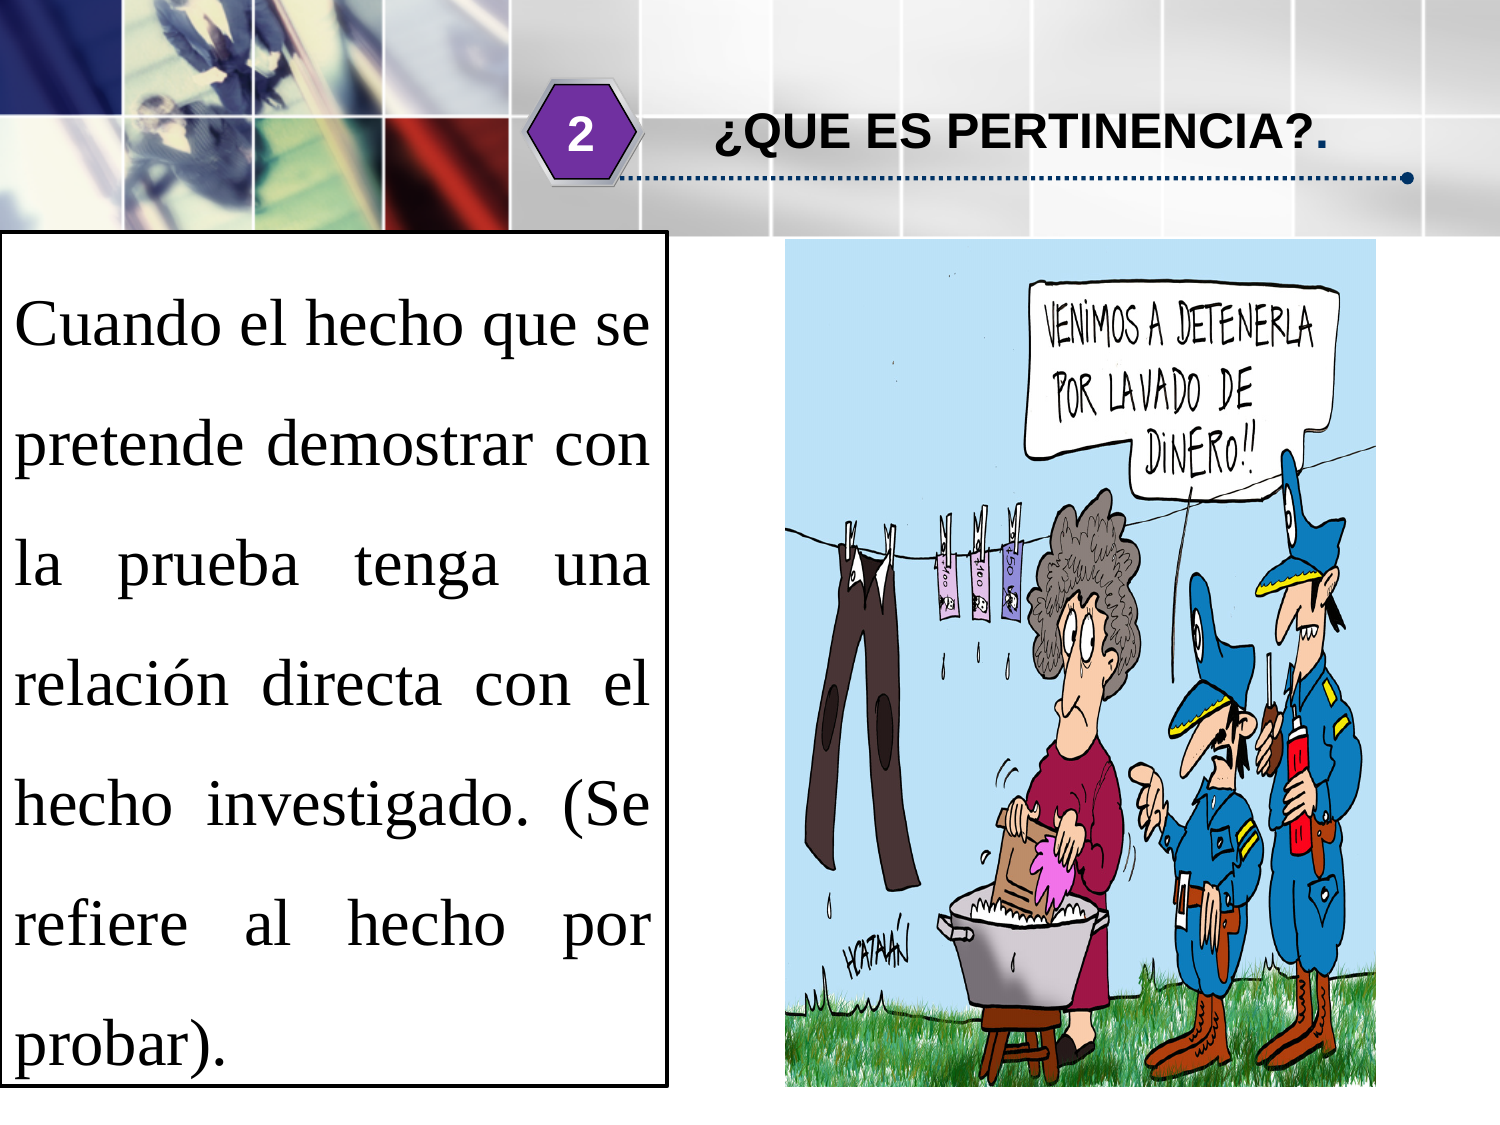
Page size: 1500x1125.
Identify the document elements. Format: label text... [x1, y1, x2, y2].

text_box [519, 77, 1408, 188]
text_box Cuando el hecho que se pretende demostrar con la prueba tenga una relación directa con el hecho investigado. (Se refiere al hecho por probar). [0, 230, 669, 1088]
picture [0, 0, 1500, 238]
picture [785, 239, 1377, 1087]
